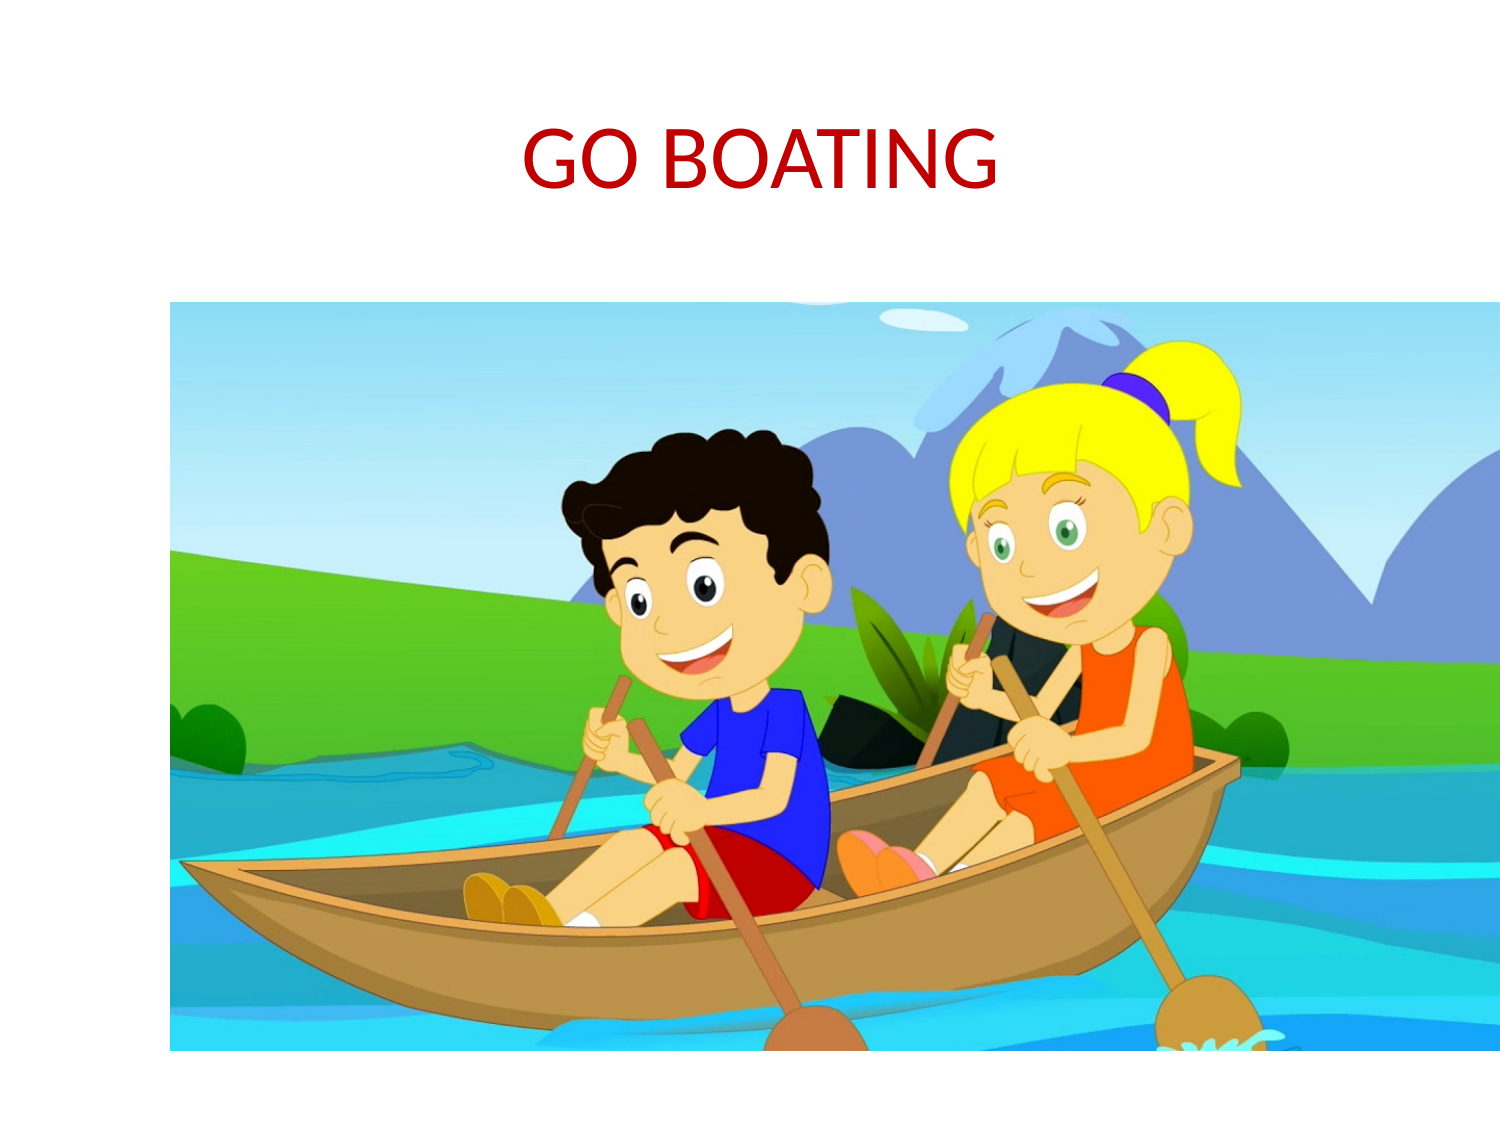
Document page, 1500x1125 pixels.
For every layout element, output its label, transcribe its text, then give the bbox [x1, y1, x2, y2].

picture [169, 302, 1500, 1051]
title GO BOATING [123, 30, 1399, 273]
